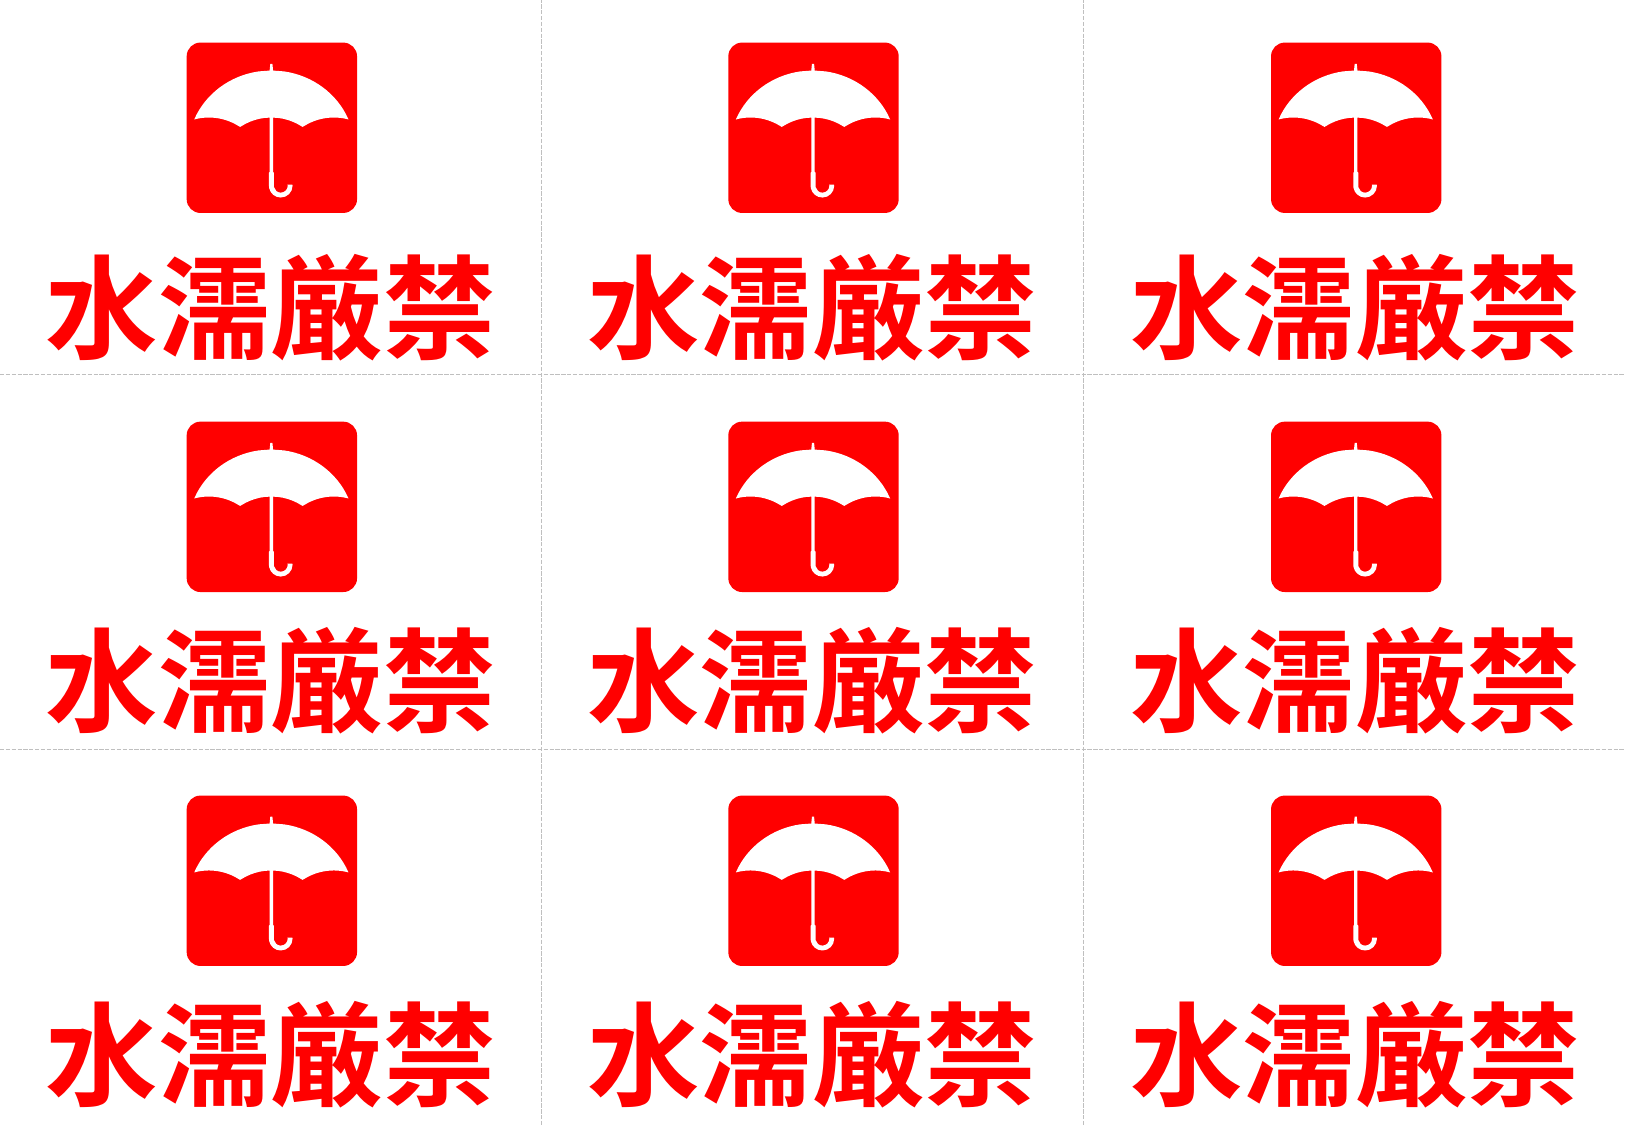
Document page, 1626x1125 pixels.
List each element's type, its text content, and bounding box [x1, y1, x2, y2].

text_box 水濡厳禁 [1130, 611, 1581, 747]
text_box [186, 42, 358, 213]
text_box 水濡厳禁 [587, 611, 1038, 747]
text_box 水濡厳禁 [1130, 237, 1581, 373]
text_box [1271, 42, 1442, 213]
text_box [186, 795, 358, 966]
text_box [728, 421, 899, 593]
text_box 水濡厳禁 [45, 985, 496, 1121]
text_box 水濡厳禁 [1130, 985, 1581, 1121]
text_box 水濡厳禁 [587, 985, 1038, 1121]
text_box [1271, 421, 1442, 593]
text_box 水濡厳禁 [587, 237, 1038, 373]
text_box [186, 421, 358, 593]
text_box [728, 795, 899, 966]
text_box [728, 42, 899, 213]
text_box 水濡厳禁 [45, 237, 496, 373]
text_box 水濡厳禁 [45, 611, 496, 747]
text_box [1271, 795, 1442, 966]
